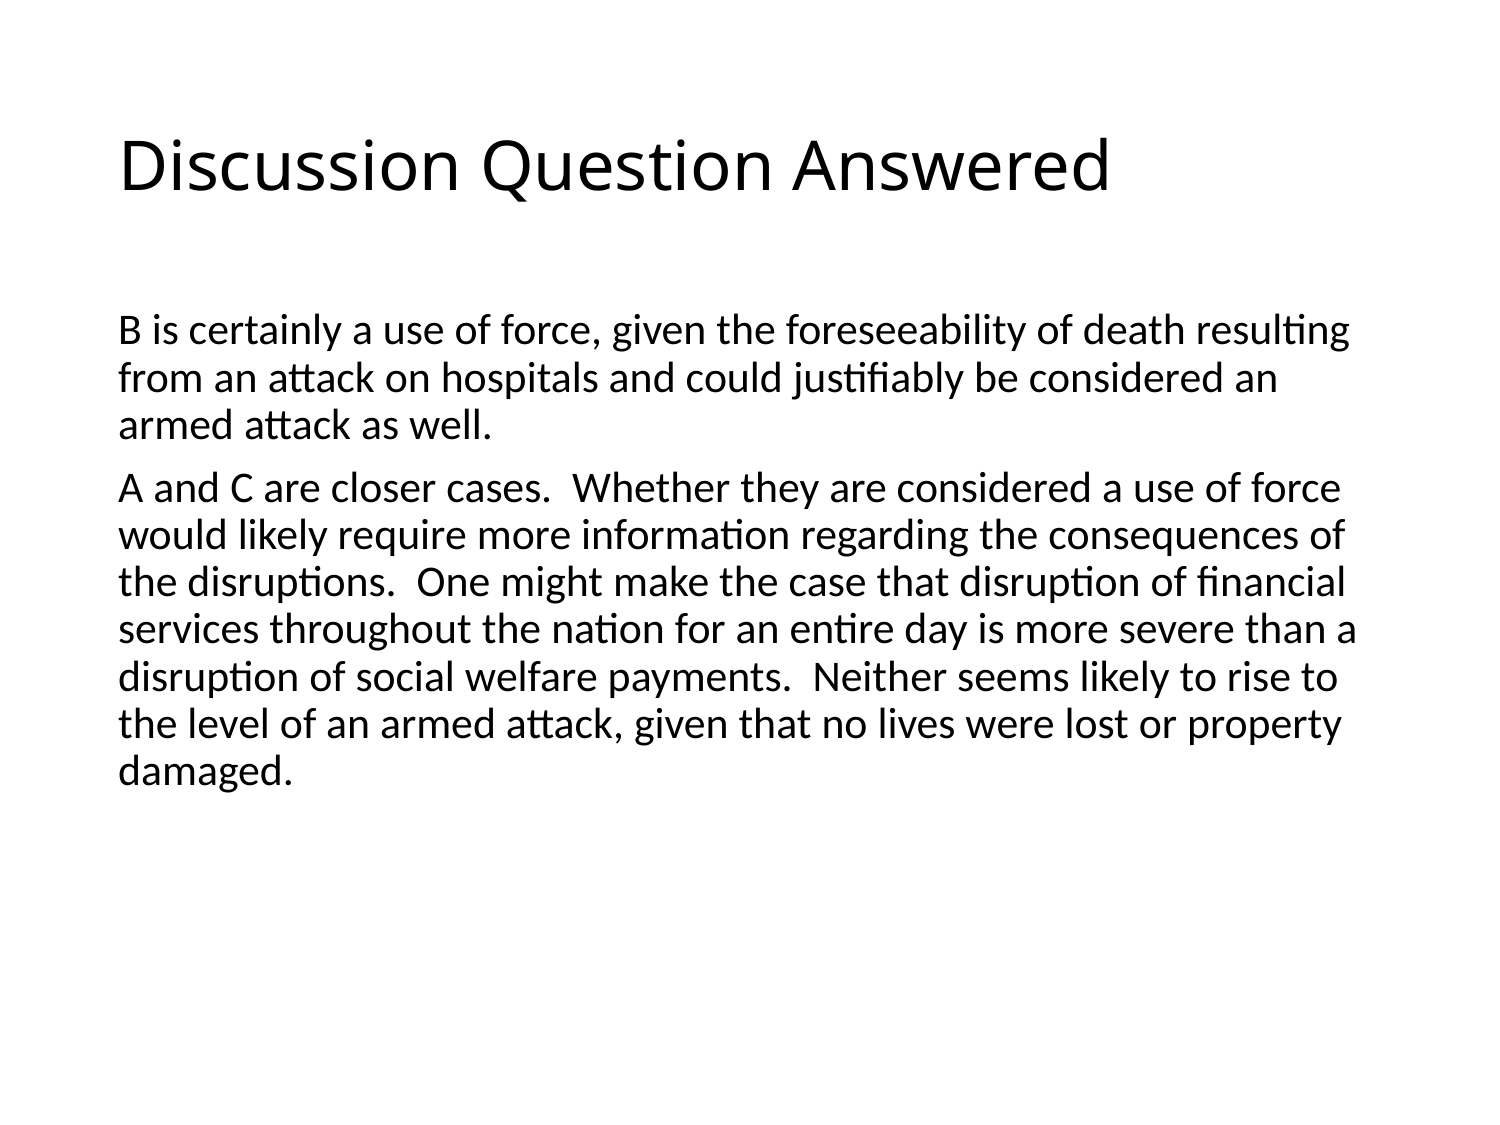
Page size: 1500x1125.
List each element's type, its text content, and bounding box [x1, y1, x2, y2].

list B is certainly a use of force, given the foreseeability of death resulting from an attack on hospitals and could justifiably be considered an armed attack as well. A and C are closer cases. Whether they are considered a use of force would likely require more information regarding the consequences of the disruptions. One might make the case that disruption of financial services throughout the nation for an entire day is more severe than a disruption of social welfare payments. Neither seems likely to rise to the level of an armed attack, given that no lives were lost or property damaged. [102, 299, 1398, 1014]
title Discussion Question Answered [102, 59, 1398, 278]
